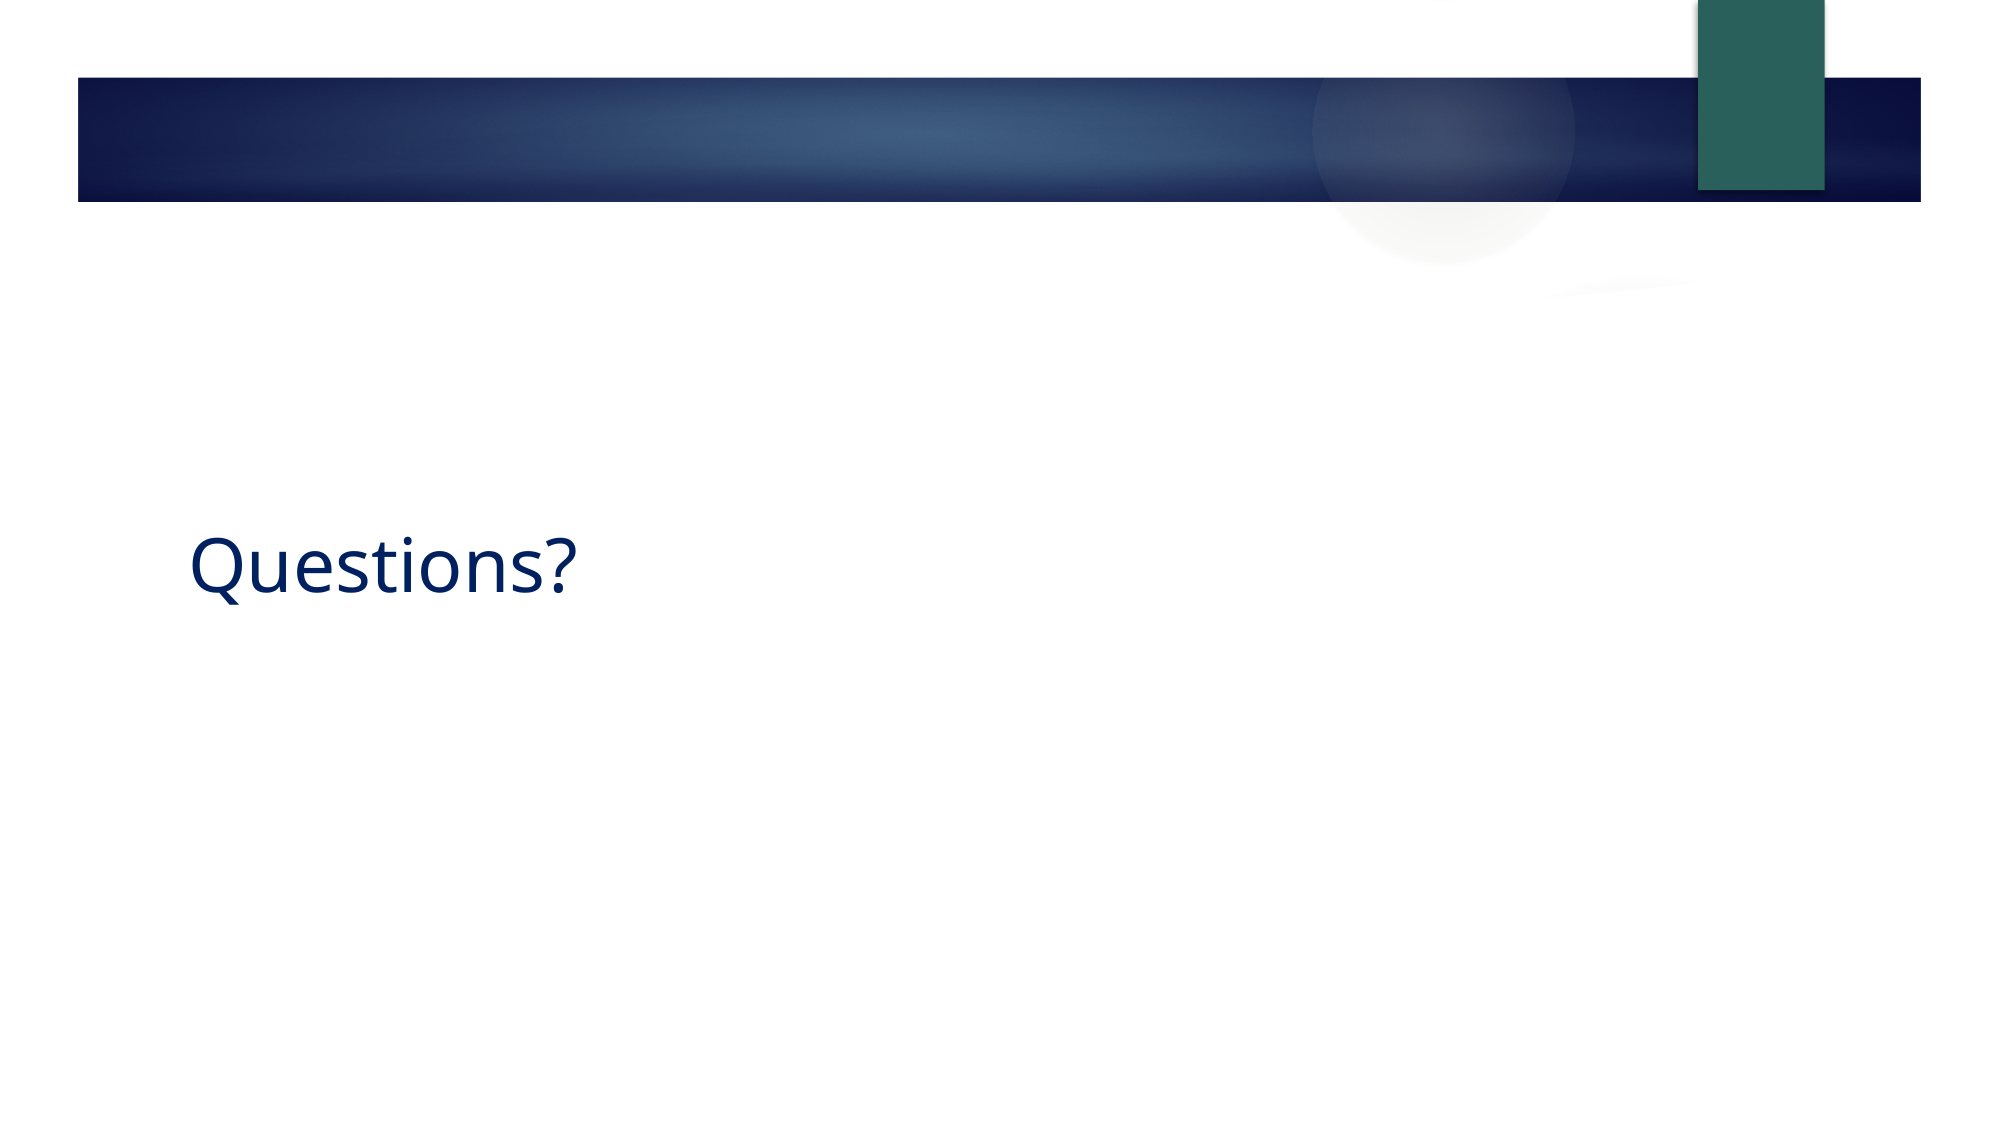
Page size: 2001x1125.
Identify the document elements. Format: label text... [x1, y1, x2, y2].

title Questions? [173, 504, 1611, 621]
